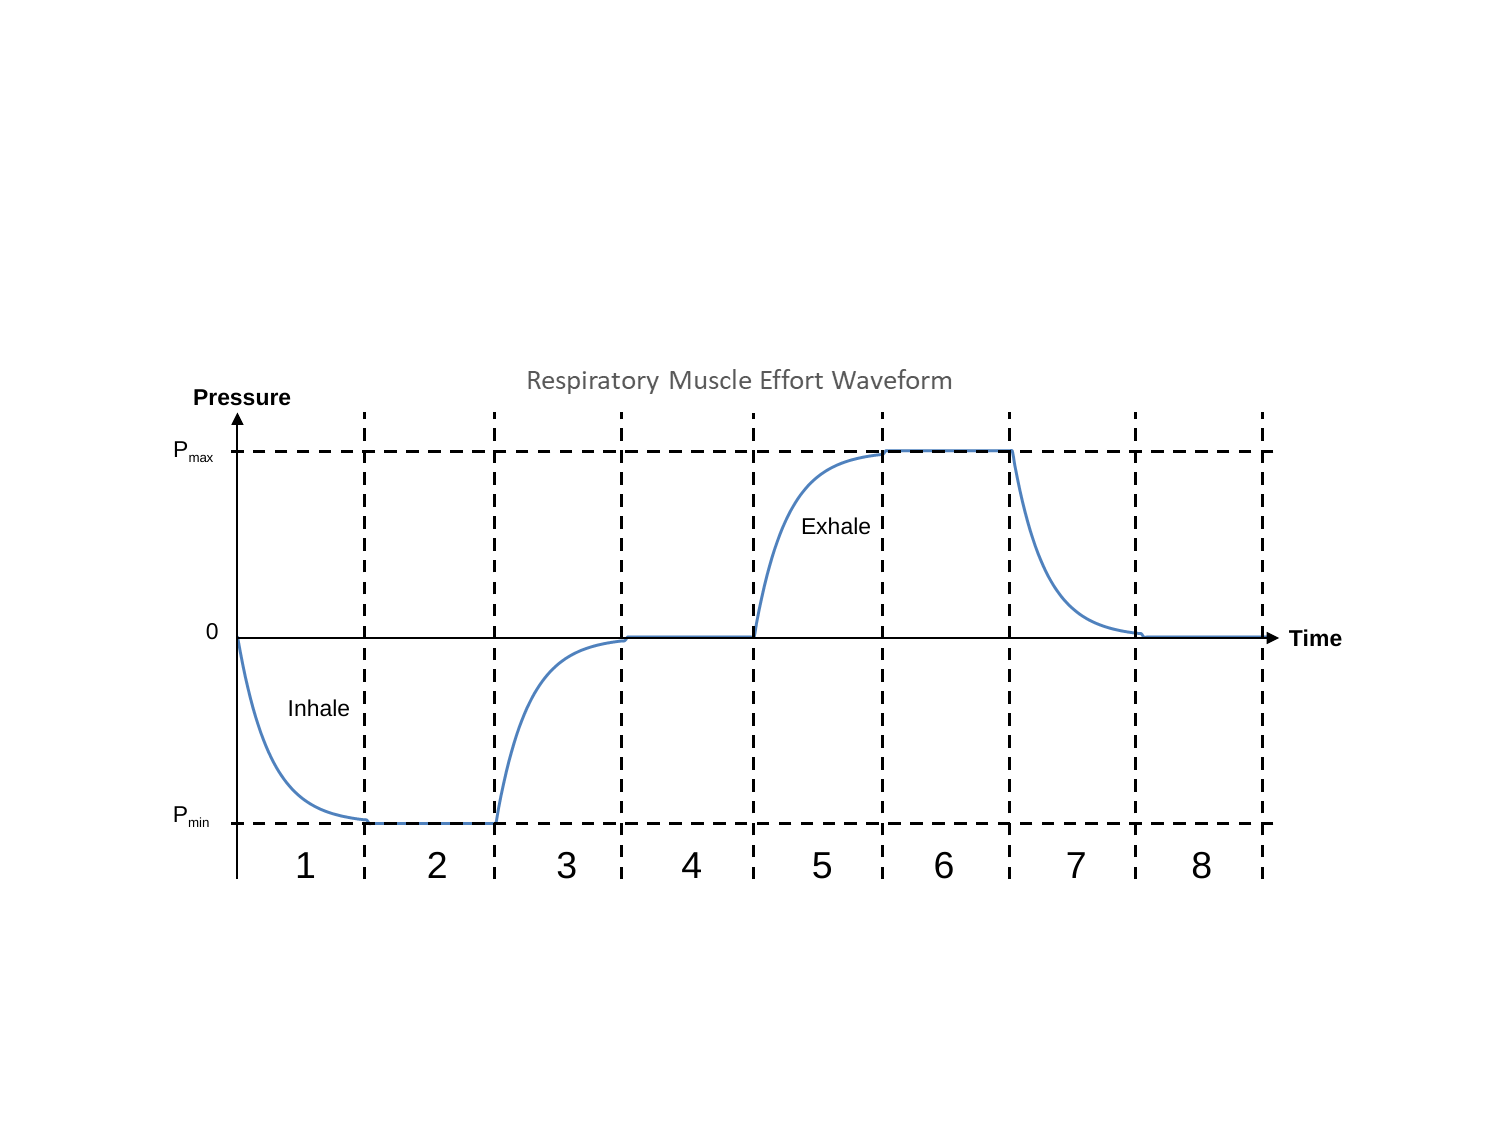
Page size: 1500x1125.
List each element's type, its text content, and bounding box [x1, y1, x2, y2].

picture [162, 362, 1301, 895]
text_box Time [1304, 616, 1358, 659]
